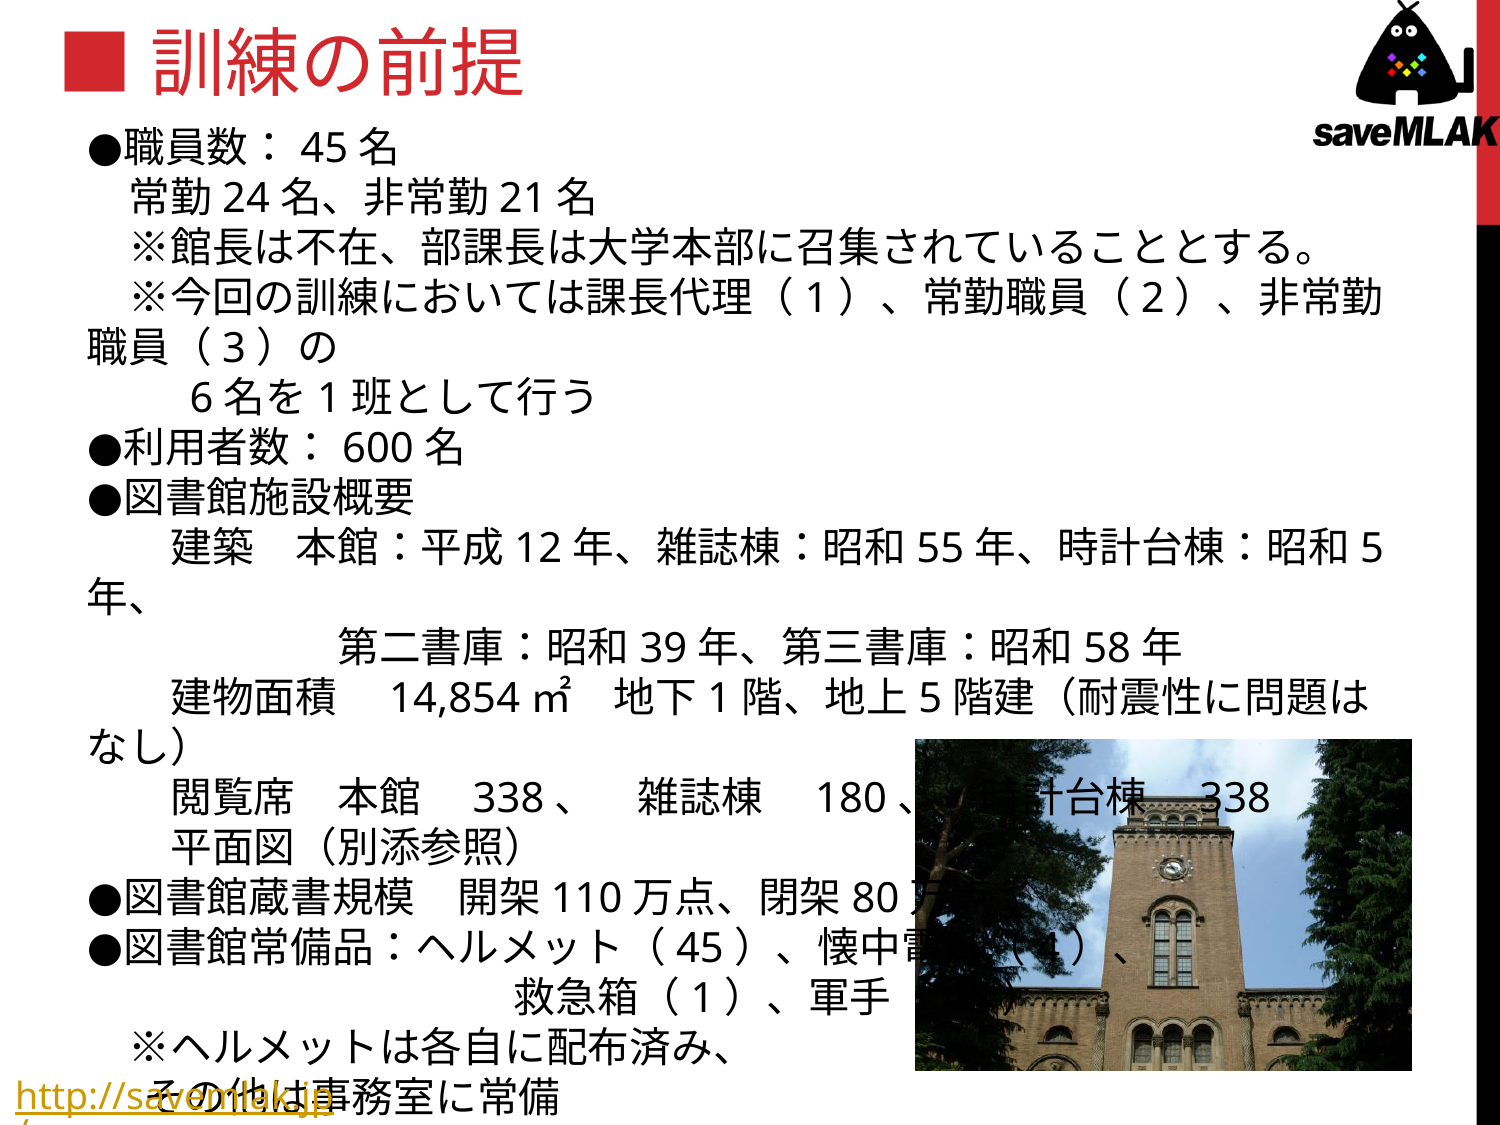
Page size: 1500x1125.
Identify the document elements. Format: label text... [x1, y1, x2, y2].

picture [1313, 0, 1500, 146]
picture [915, 739, 1413, 1071]
text_box 職員数：45名 常勤24名、非常勤21名 ※館長は不在、部課長は大学本部に召集されていることとする。 ※今回の訓練においては課長代理（1）、常勤職員（2）、非常勤職員（3）の 6名を1班として行う 利用者数：600名 図書館施設概要 建築 本館：平成12年、雑誌棟：昭和55年、時計台棟：昭和5年、 第二書庫：昭和39年、第三書庫：昭和58年 建物面積 14,854㎡ 地下1階、地上5階建（耐震性に問題はなし） 閲覧席 本館 338、 雑誌棟 180、 時計台棟 338 平面図（別添参照） 図書館蔵書規模 開架110万点、閉架80万点 図書館常備品：ヘルメット（45）、懐中電灯（4）、 救急箱（1）、軍手（45） ※ヘルメットは各自に配布済み、 その他は事務室に常備 [71, 112, 1407, 1000]
title ■訓練の前提 [42, 40, 1281, 114]
text_box http://savemlak.jp/ [0, 1064, 352, 1125]
